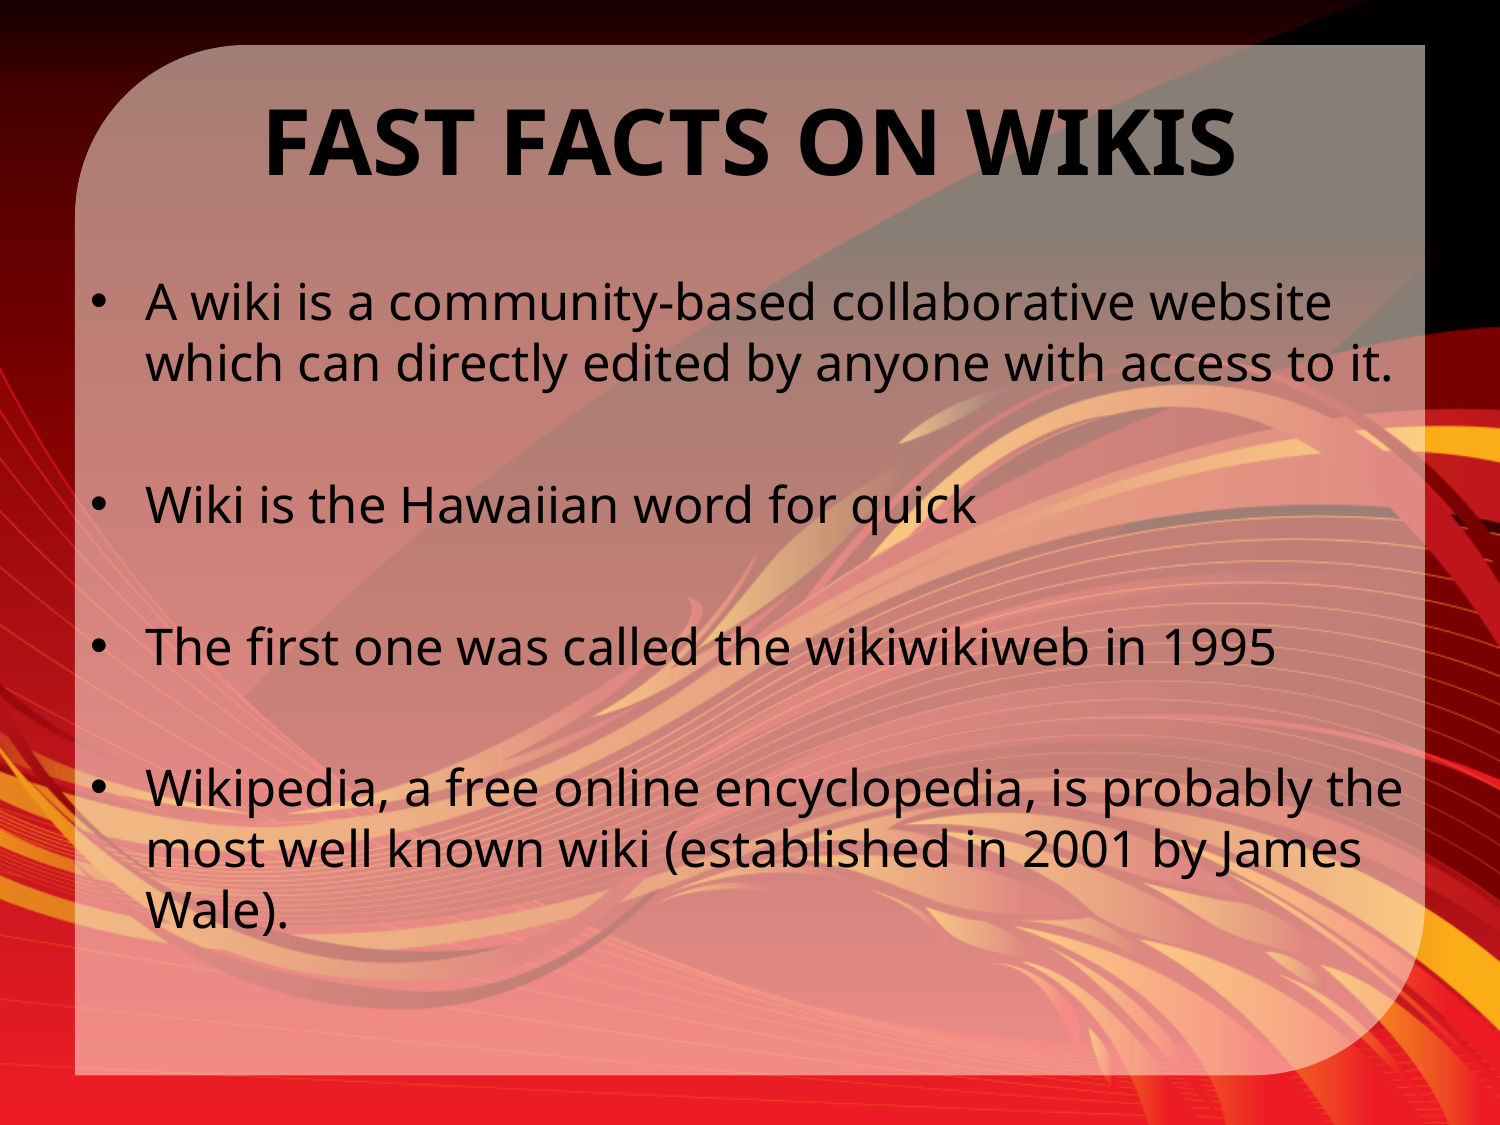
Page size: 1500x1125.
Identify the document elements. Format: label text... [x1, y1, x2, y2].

picture [0, 0, 1500, 1125]
list A wiki is a community-based collaborative website which can directly edited by anyone with access to it. Wiki is the Hawaiian word for quick The first one was called the wikiwikiweb in 1995 Wikipedia, a free online encyclopedia, is probably the most well known wiki (established in 2001 by James Wale). [75, 262, 1425, 1005]
title FAST FACTS ON WIKIS [75, 45, 1425, 233]
